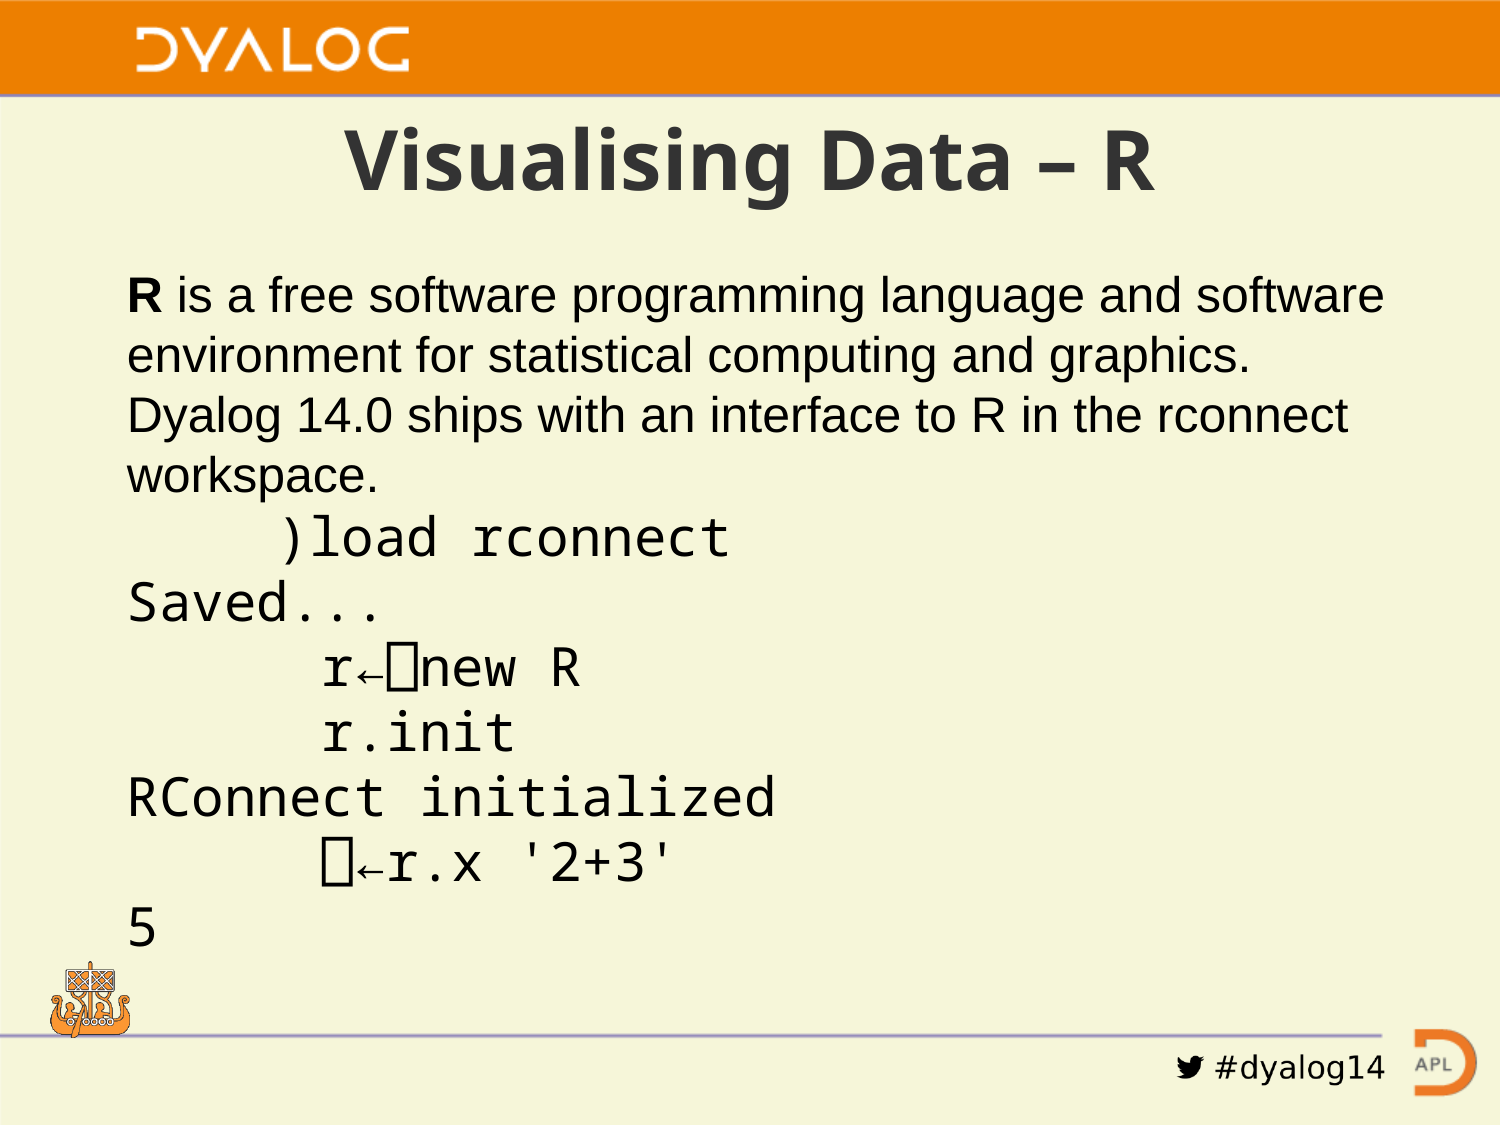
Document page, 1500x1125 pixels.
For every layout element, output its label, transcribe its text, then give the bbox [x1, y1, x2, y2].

title Visualising Data – R [112, 99, 1388, 268]
picture [0, 0, 1500, 1125]
subtitle R is a free software programming language and software environment for statistical computing and graphics. Dyalog 14.0 ships with an interface to R in the rconnect workspace. )load rconnect Saved... r←⎕new R r.init RConnect initialized ⎕←r.x '2+3' 5 [112, 255, 1436, 925]
